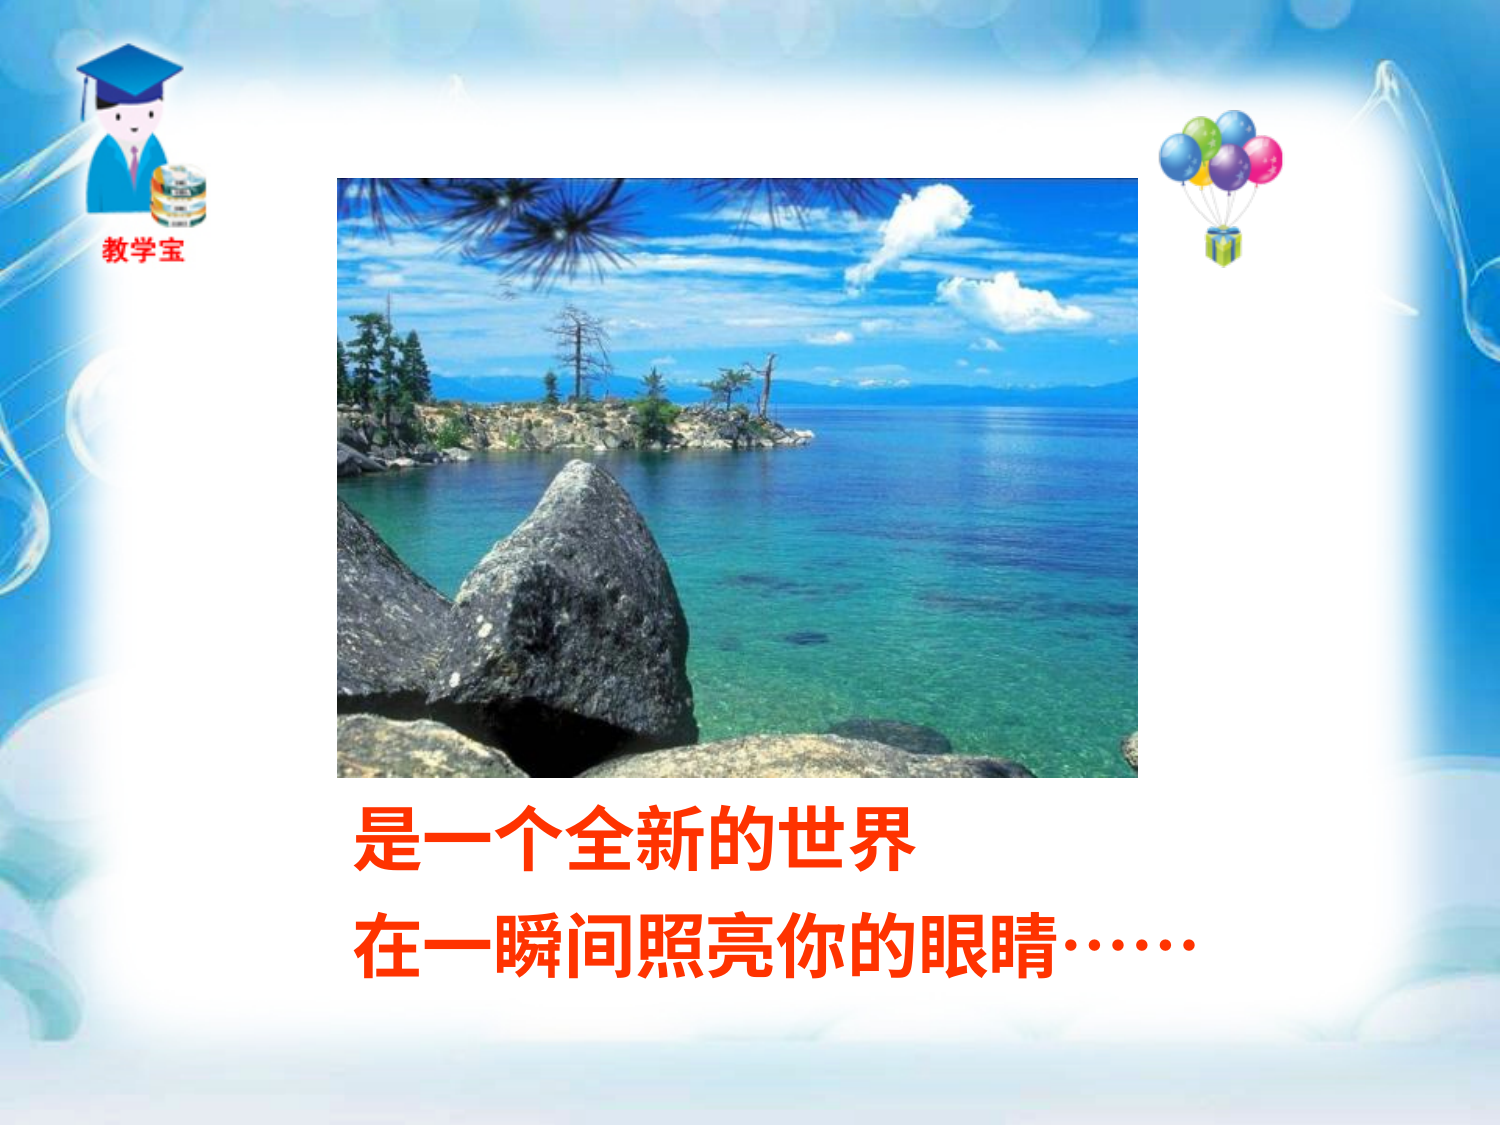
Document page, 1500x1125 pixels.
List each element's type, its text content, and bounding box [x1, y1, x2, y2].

picture [0, 0, 1500, 1125]
text_box 是一个全新的世界 [337, 787, 1063, 888]
text_box 在一瞬间照亮你的眼睛…… [337, 894, 1375, 995]
